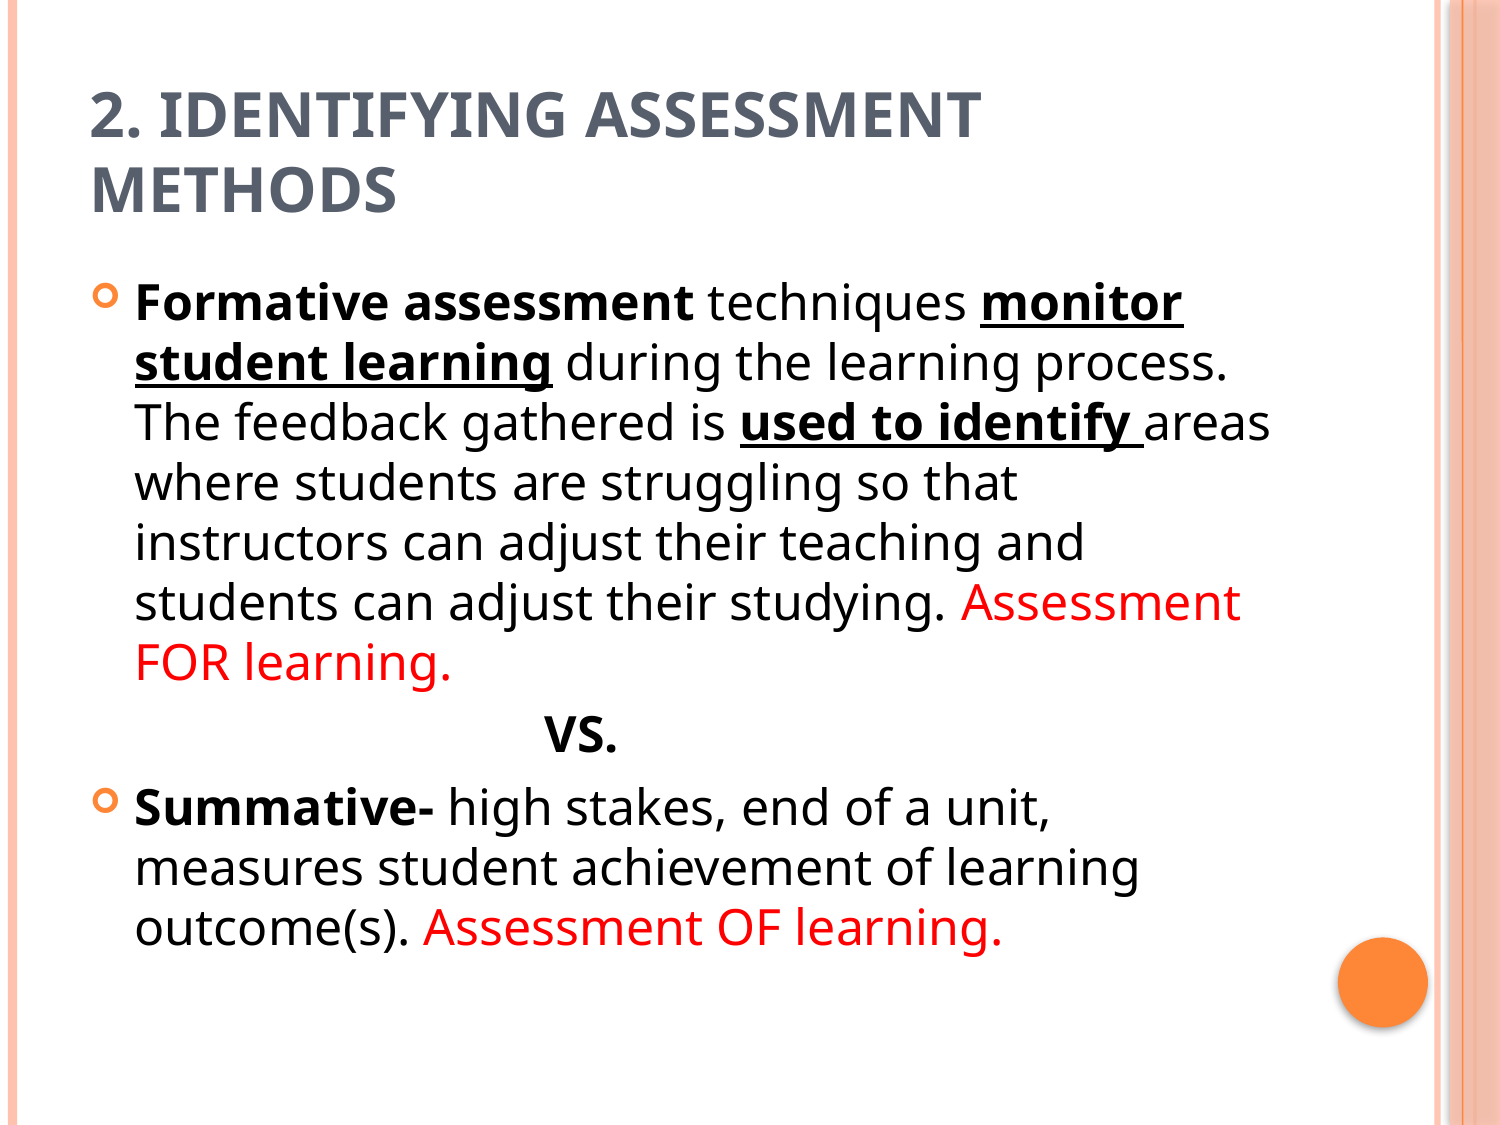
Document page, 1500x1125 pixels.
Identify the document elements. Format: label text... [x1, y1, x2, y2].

title 2. Identifying Assessment Methods [75, 45, 1300, 233]
list Formative assessment techniques monitor student learning during the learning process. The feedback gathered is used to identify areas where students are struggling so that instructors can adjust their teaching and students can adjust their studying. Assessment FOR learning. VS. Summative- high stakes, end of a unit, measures student achievement of learning outcome(s). Assessment OF learning. [75, 262, 1300, 1062]
